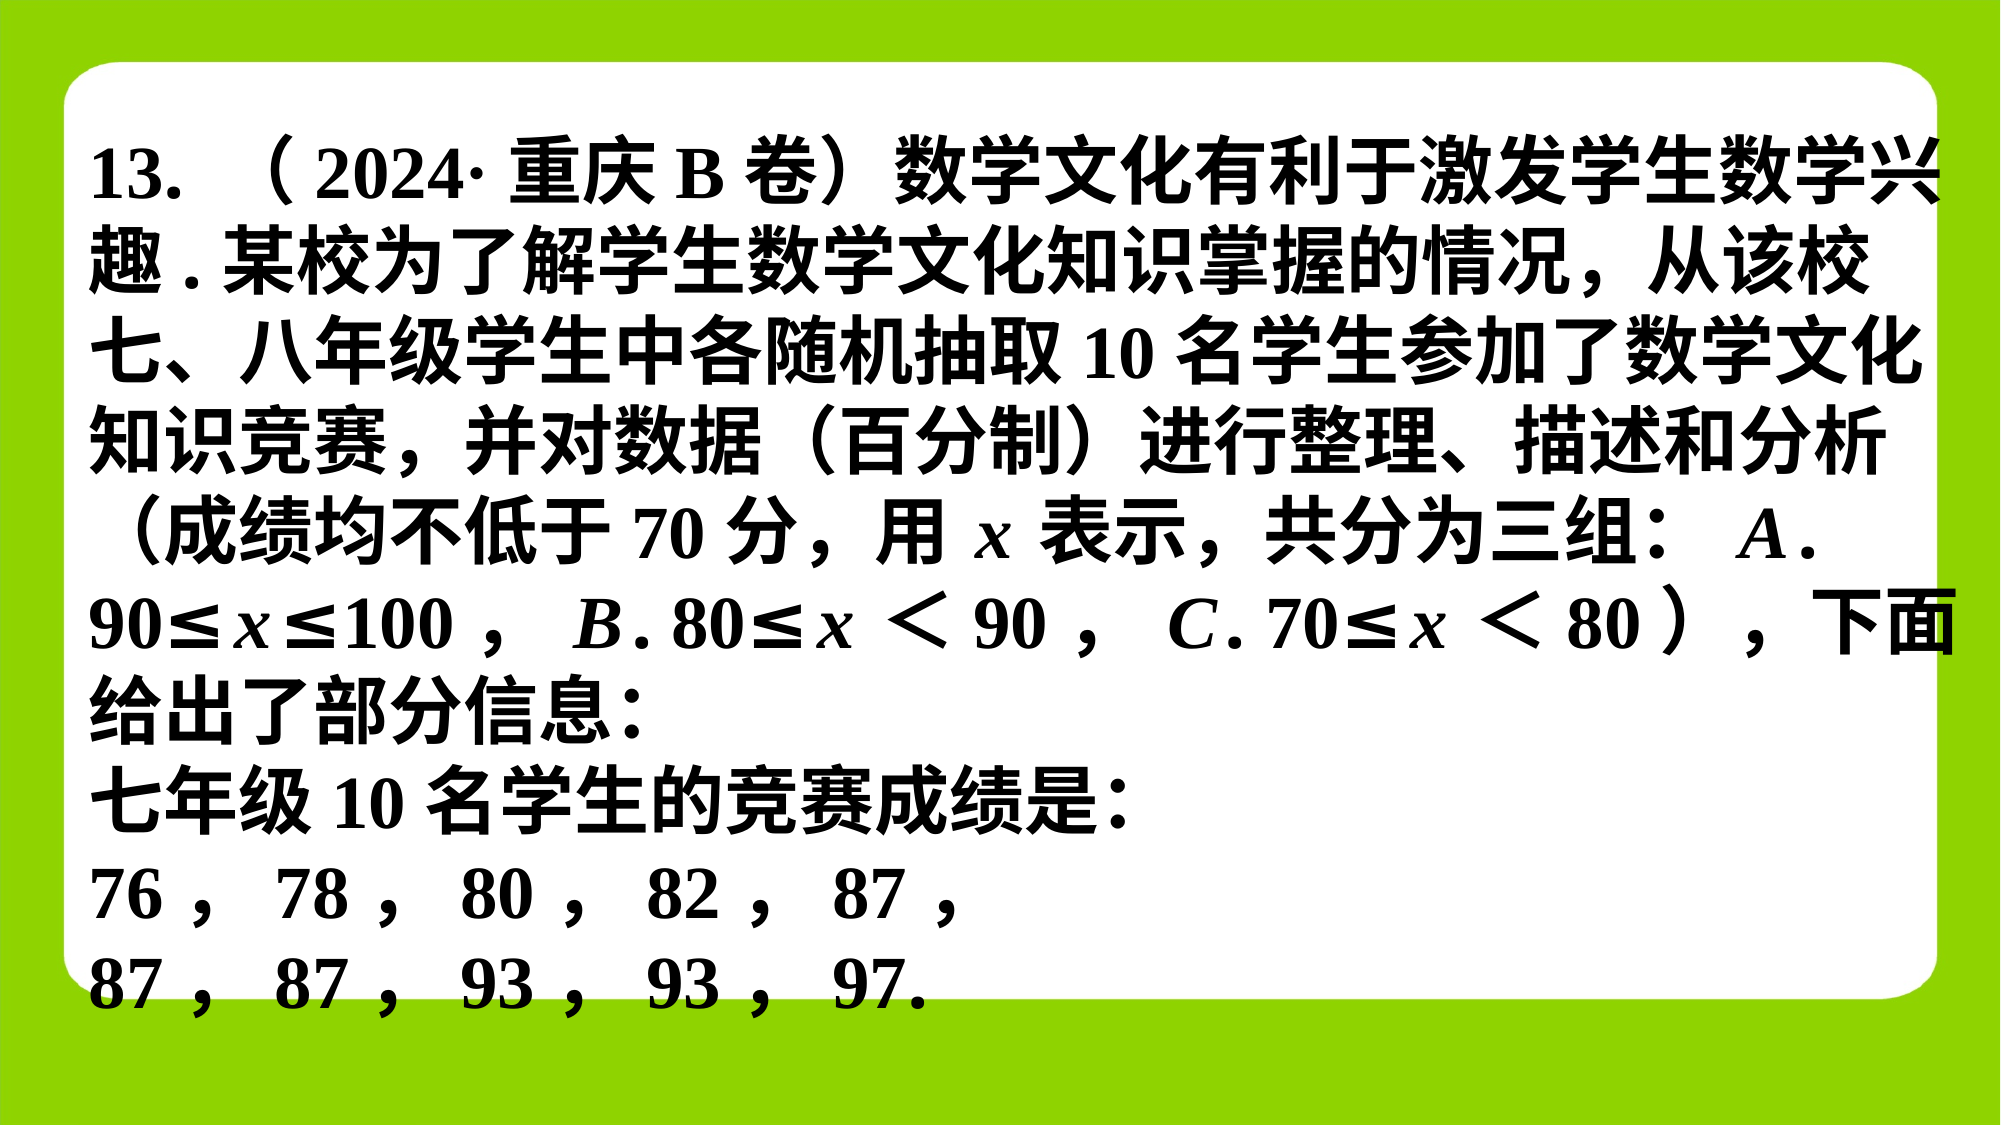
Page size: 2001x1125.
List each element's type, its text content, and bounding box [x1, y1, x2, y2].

picture [0, 0, 2001, 1125]
text_box 13. （2024·重庆B卷）数学文化有利于激发学生数学兴 趣.某校为了解学生数学文化知识掌握的情况，从该校 七、八年级学生中各随机抽取10名学生参加了数学文化 知识竞赛，并对数据（百分制）进行整理、描述和分析 （成绩均不低于70分，用x表示，共分为三组：A. 90≤x≤100，B. 80≤x＜90，C. 70≤x＜80），下面 给出了部分信息： 七年级10名学生的竞赛成绩是：76，78，80，82，87， 87，87，93，93，97. [88, 123, 1974, 942]
